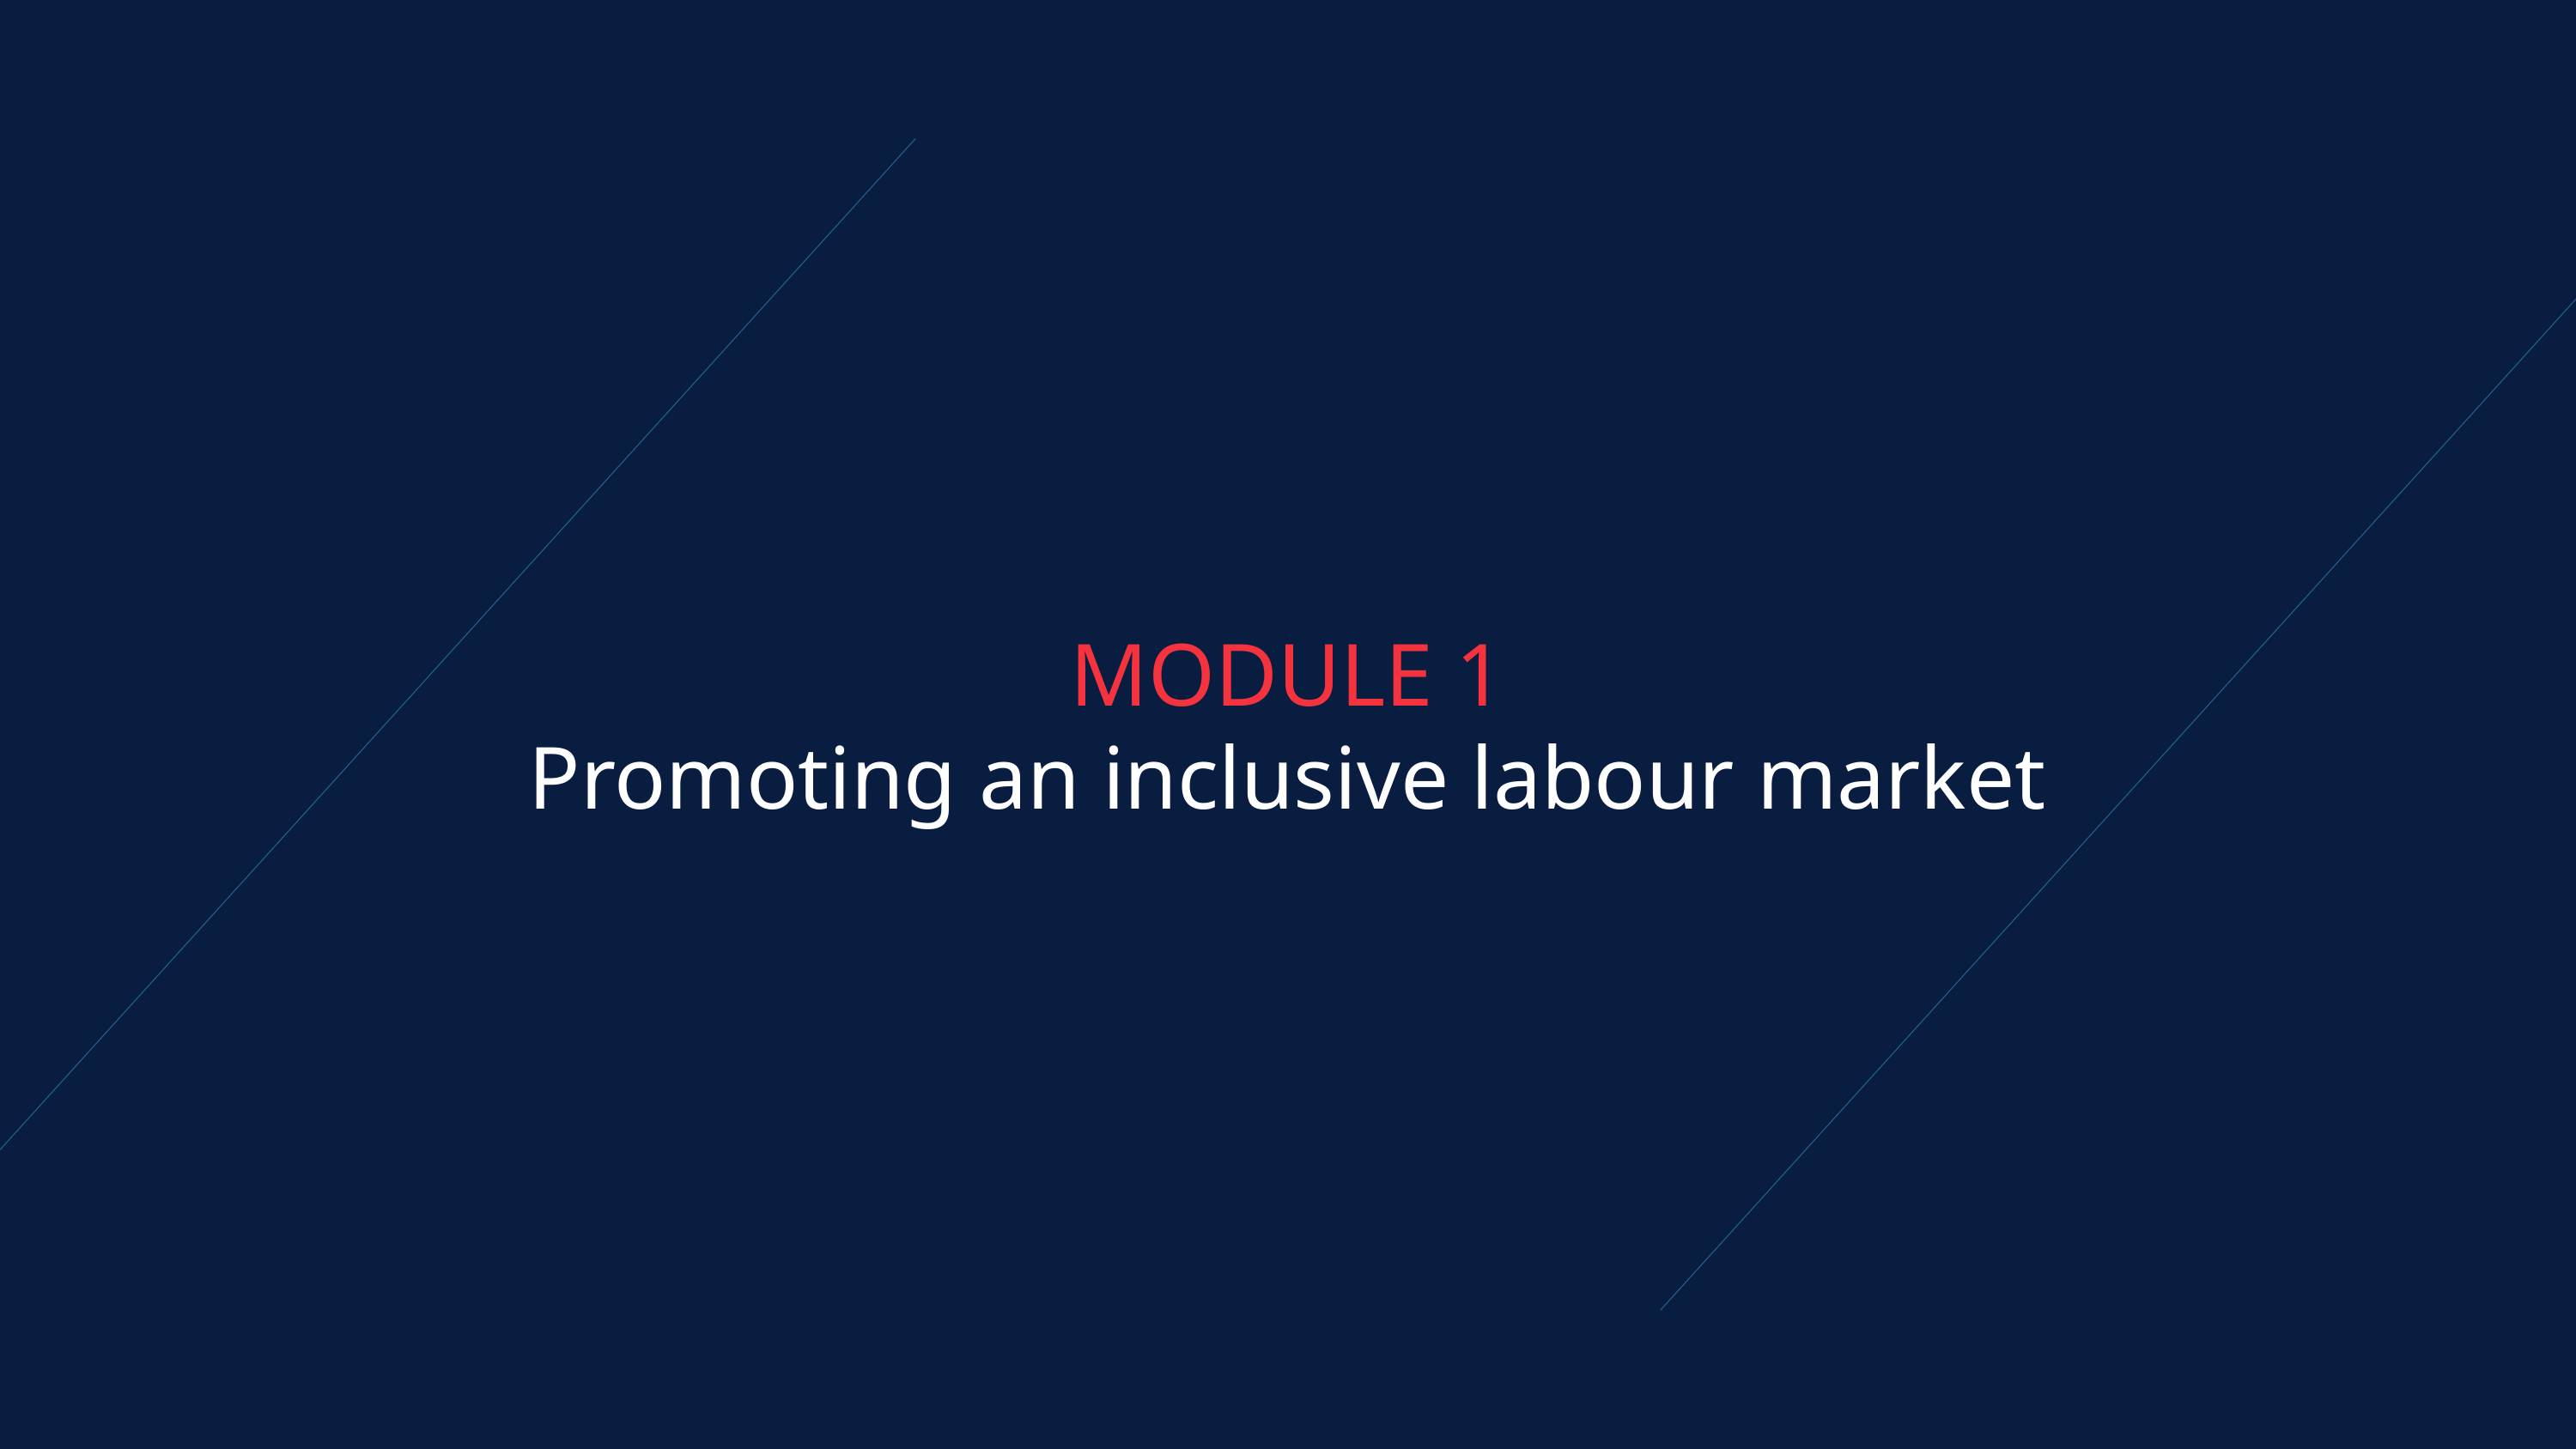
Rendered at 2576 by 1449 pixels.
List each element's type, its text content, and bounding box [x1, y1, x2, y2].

list MODULE 1 Promoting an inclusive labour market [240, 613, 2336, 836]
